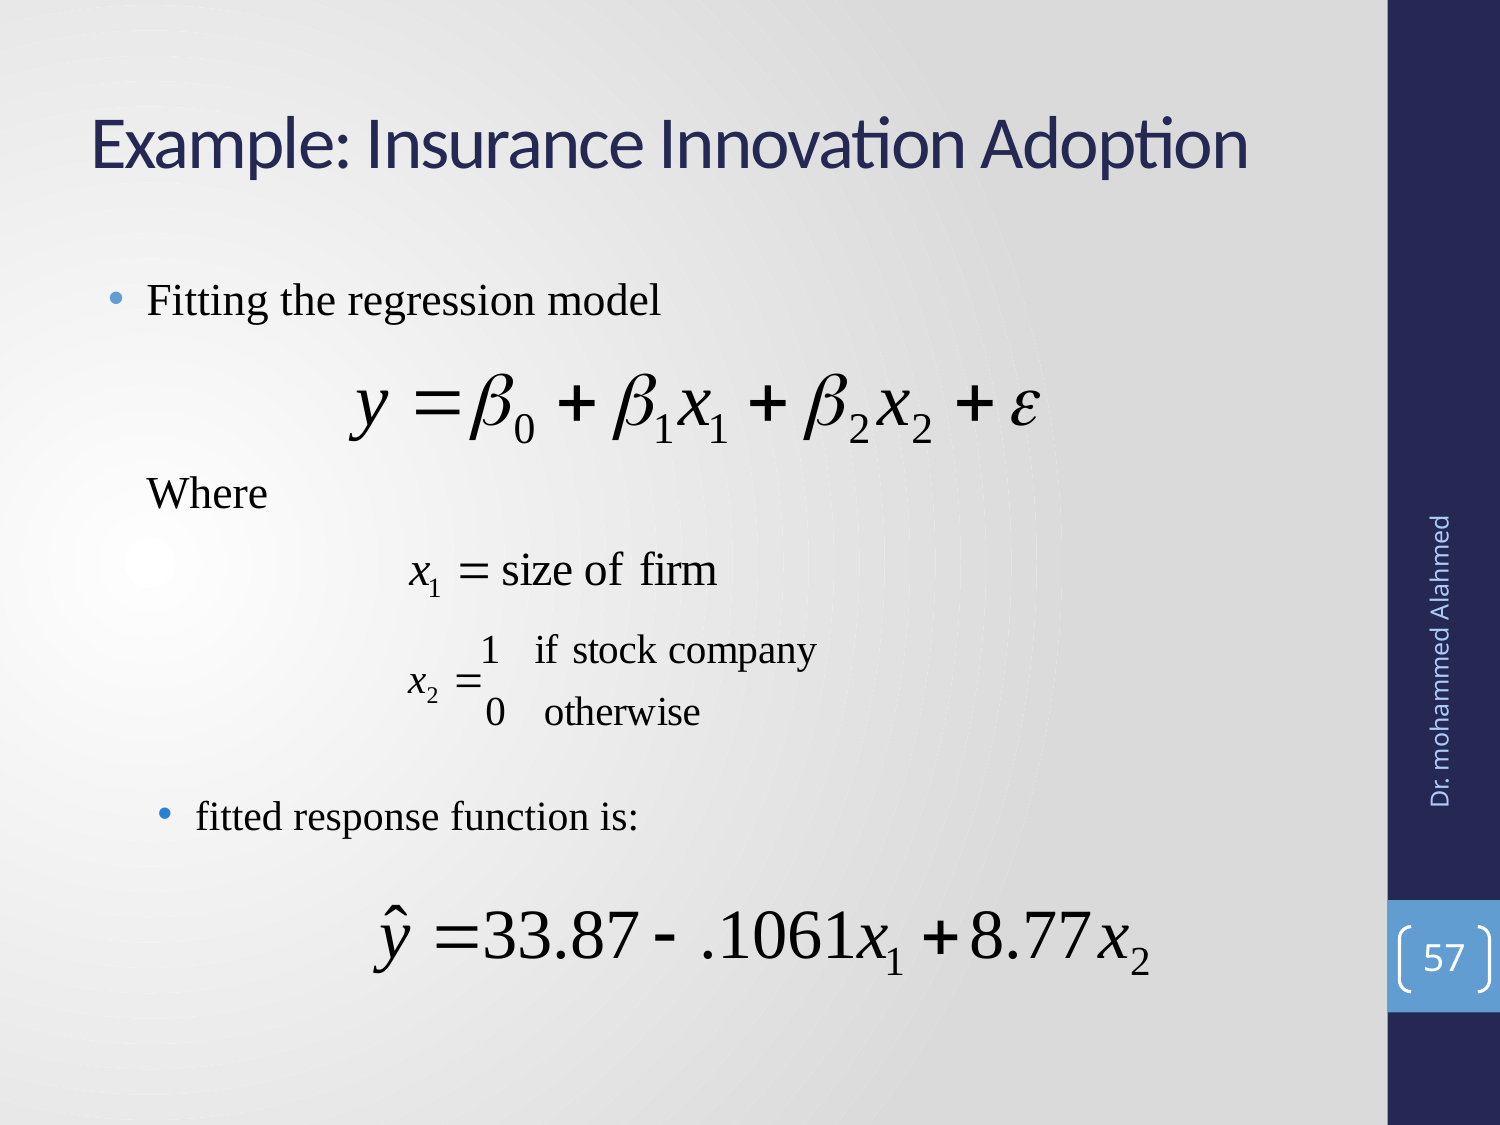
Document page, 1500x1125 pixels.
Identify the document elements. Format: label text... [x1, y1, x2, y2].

slide_number 57 [1397, 925, 1492, 994]
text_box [399, 624, 826, 743]
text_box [336, 349, 1064, 463]
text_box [399, 536, 730, 606]
list Fitting the regression model Where fitted response function is: [75, 262, 1325, 1050]
footer Dr. mohammed Alahmed [1408, 500, 1469, 889]
title Example: Insurance Innovation Adoption [75, 45, 1325, 233]
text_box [361, 886, 1163, 988]
